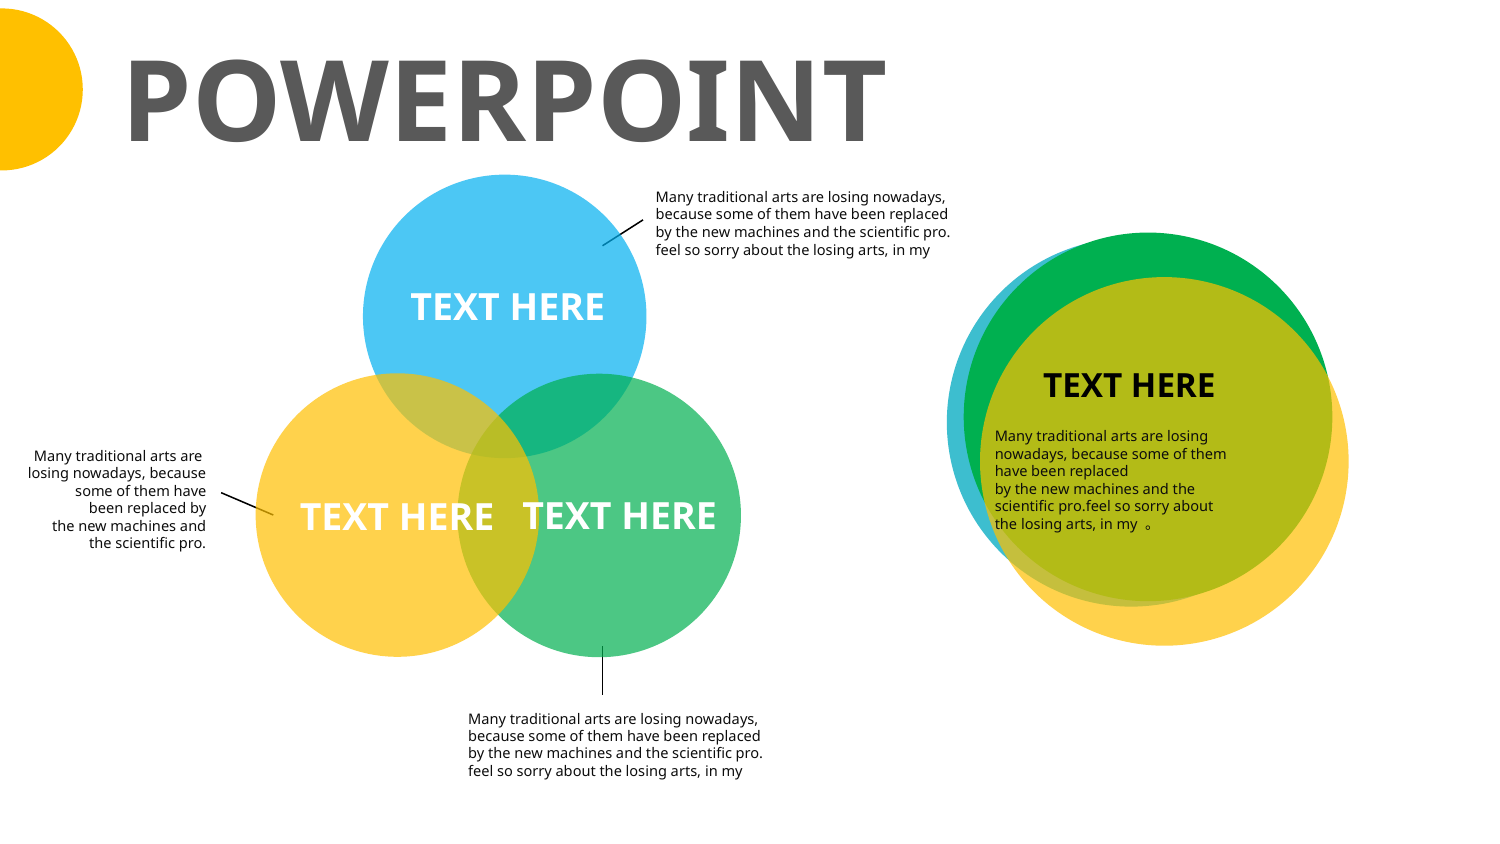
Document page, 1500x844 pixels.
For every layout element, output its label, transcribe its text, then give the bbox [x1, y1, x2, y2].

text_box POWERPOINT [106, 21, 903, 171]
text_box [498, 371, 744, 660]
text_box TEXT HERE [285, 485, 507, 545]
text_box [946, 232, 1384, 646]
text_box [0, 6, 85, 173]
text_box Many traditional arts are losing nowadays, because some of them have been replaced by the new machines and the scientific pro. [0, 439, 222, 559]
text_box [253, 371, 539, 659]
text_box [602, 219, 644, 246]
text_box TEXT HERE [507, 484, 732, 545]
text_box Many traditional arts are losing nowadays, because some of them have been replaced by the new machines and the scientific pro. feel so sorry about the losing arts, in my [640, 180, 1016, 266]
text_box Many traditional arts are losing nowadays, because some of them have been replaced by the new machines and the scientific pro. feel so sorry about the losing arts, in my [453, 702, 829, 787]
text_box [360, 172, 649, 412]
text_box TEXT HERE [395, 275, 621, 336]
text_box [220, 492, 274, 516]
